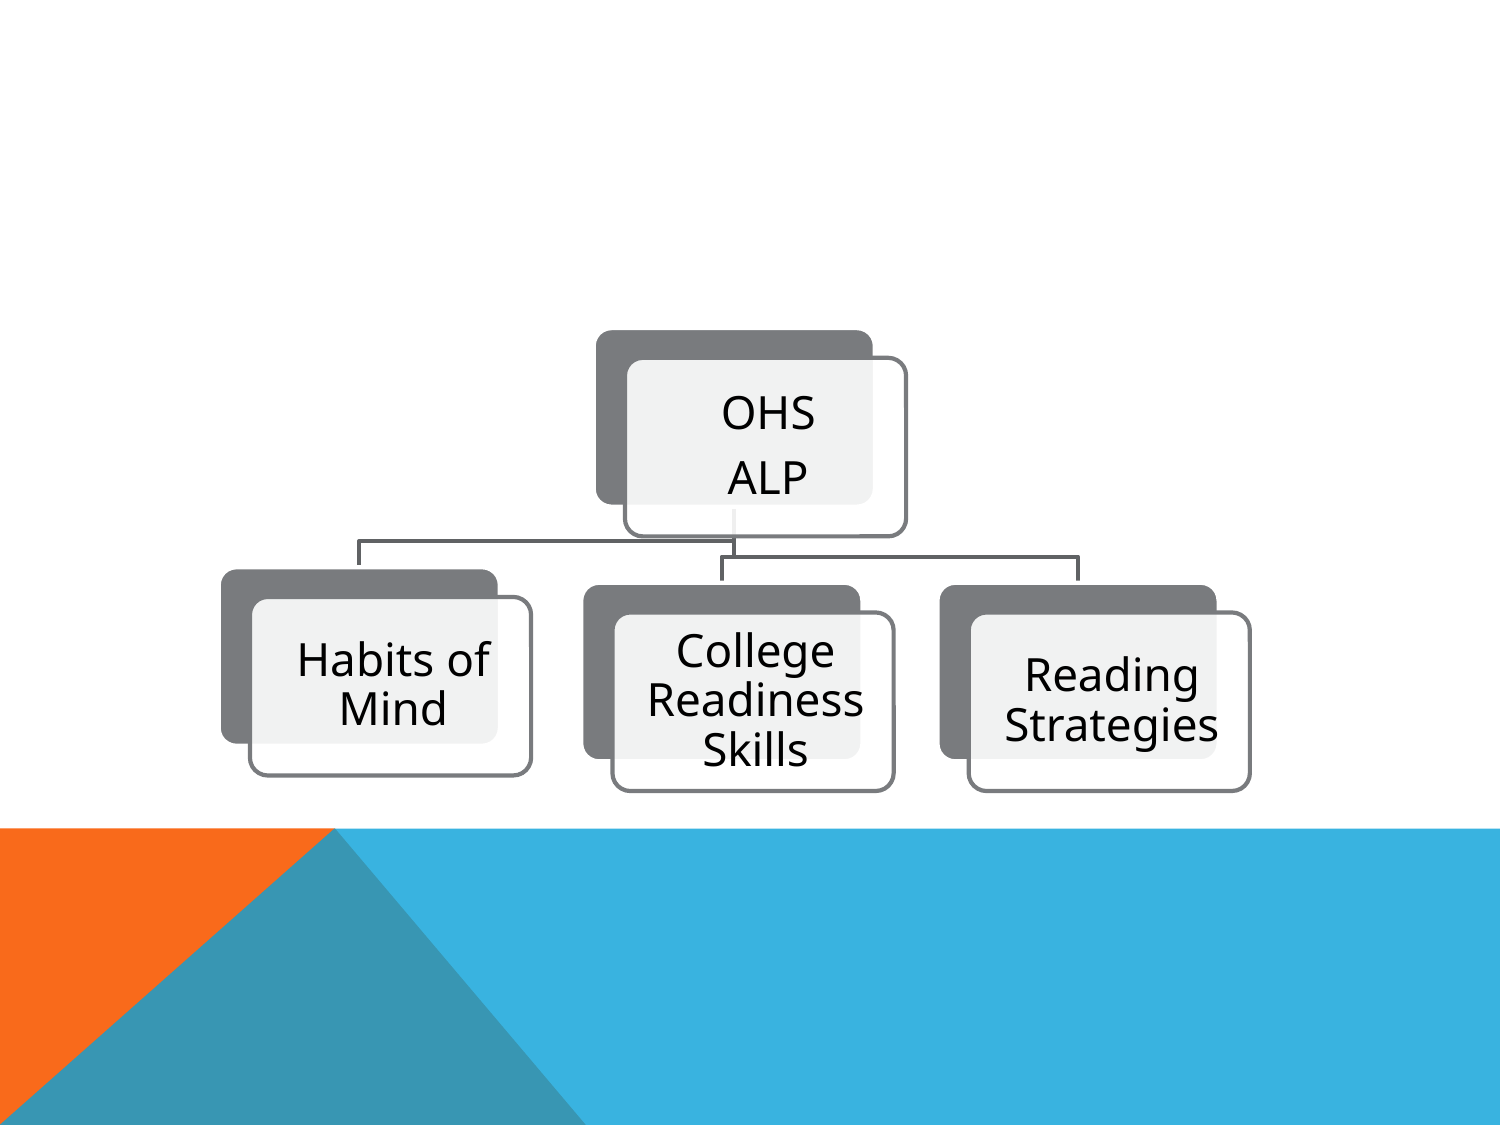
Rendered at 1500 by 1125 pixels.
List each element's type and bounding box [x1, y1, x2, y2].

text_box [249, 228, 1251, 897]
